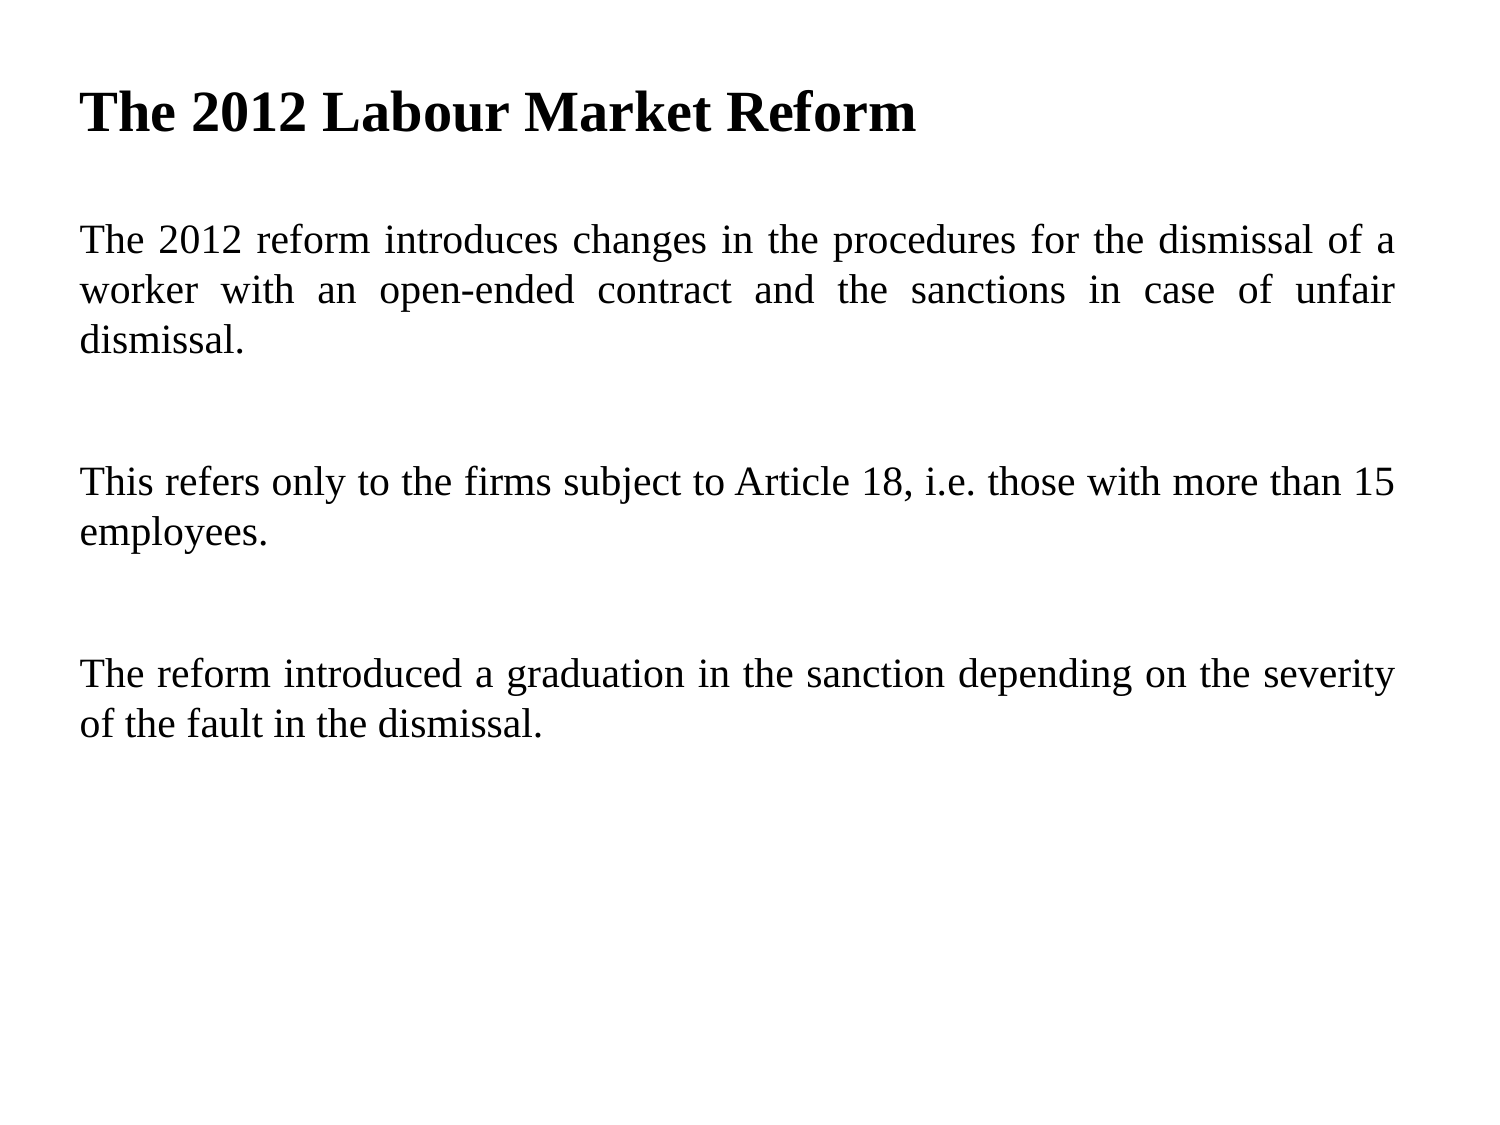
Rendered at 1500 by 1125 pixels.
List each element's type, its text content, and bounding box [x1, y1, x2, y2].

text_box The 2012 reform introduces changes in the procedures for the dismissal of a worker with an open-ended contract and the sanctions in case of unfair dismissal. This refers only to the firms subject to Article 18, i.e. those with more than 15 employees. The reform introduced a graduation in the sanction depending on the severity of the fault in the dismissal. [64, 204, 1412, 753]
title The 2012 Labour Market Reform [64, 66, 1341, 150]
